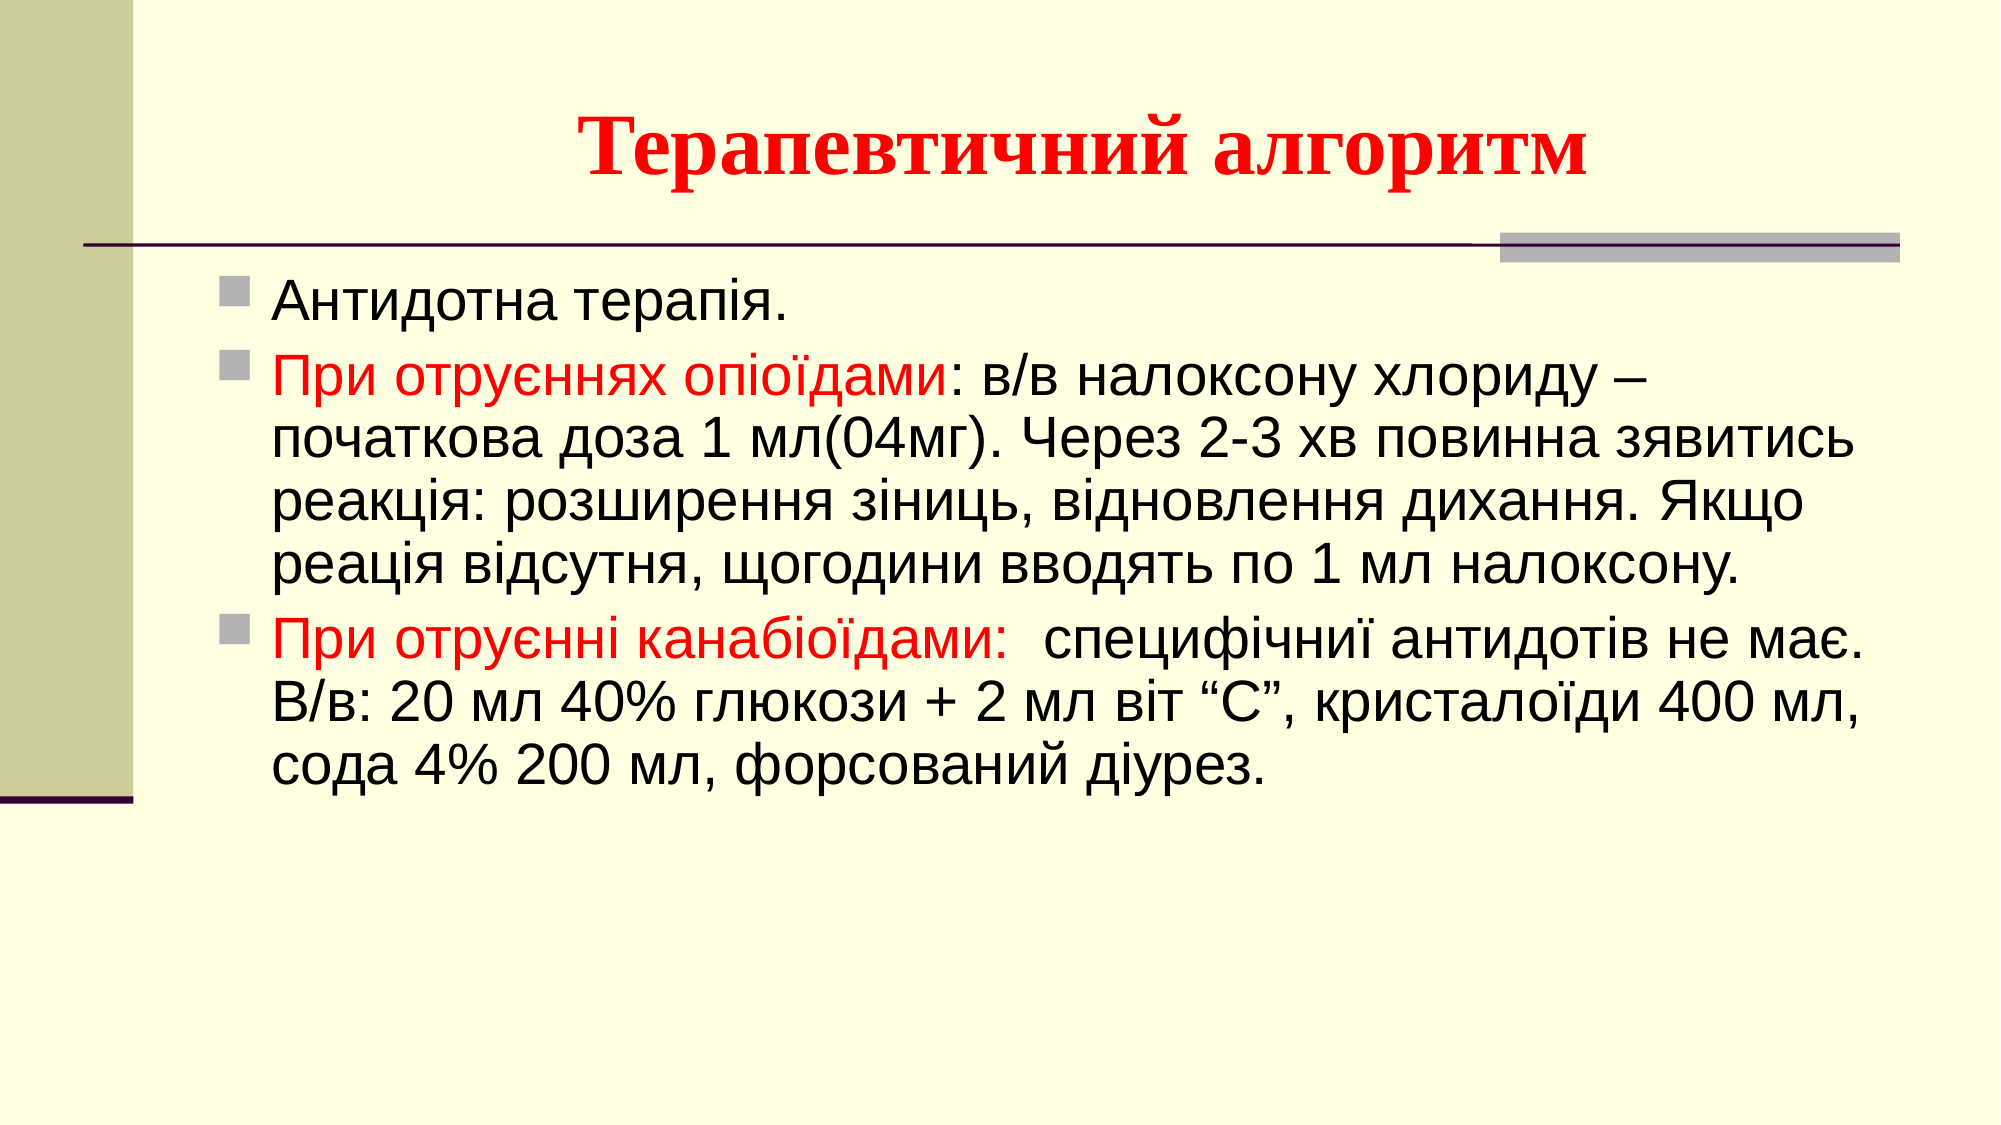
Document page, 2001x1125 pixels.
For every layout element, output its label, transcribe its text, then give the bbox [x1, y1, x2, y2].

list Антидотна терапія. При отруєннях опіоїдами: в/в налоксону хлориду – початкова доза 1 мл(04мг). Через 2-3 хв повинна зявитись реакція: розширення зіниць, відновлення дихання. Якщо реація відсутня, щогодини вводять по 1 мл налоксону. При отруєнні канабіоїдами: специфічниї антидотів не має. В/в: 20 мл 40% глюкози + 2 мл віт “С”, кристалоїди 400 мл, сода 4% 200 мл, форсований діурез. [200, 262, 1900, 1006]
title Терапевтичний алгоритм [200, 45, 1900, 234]
